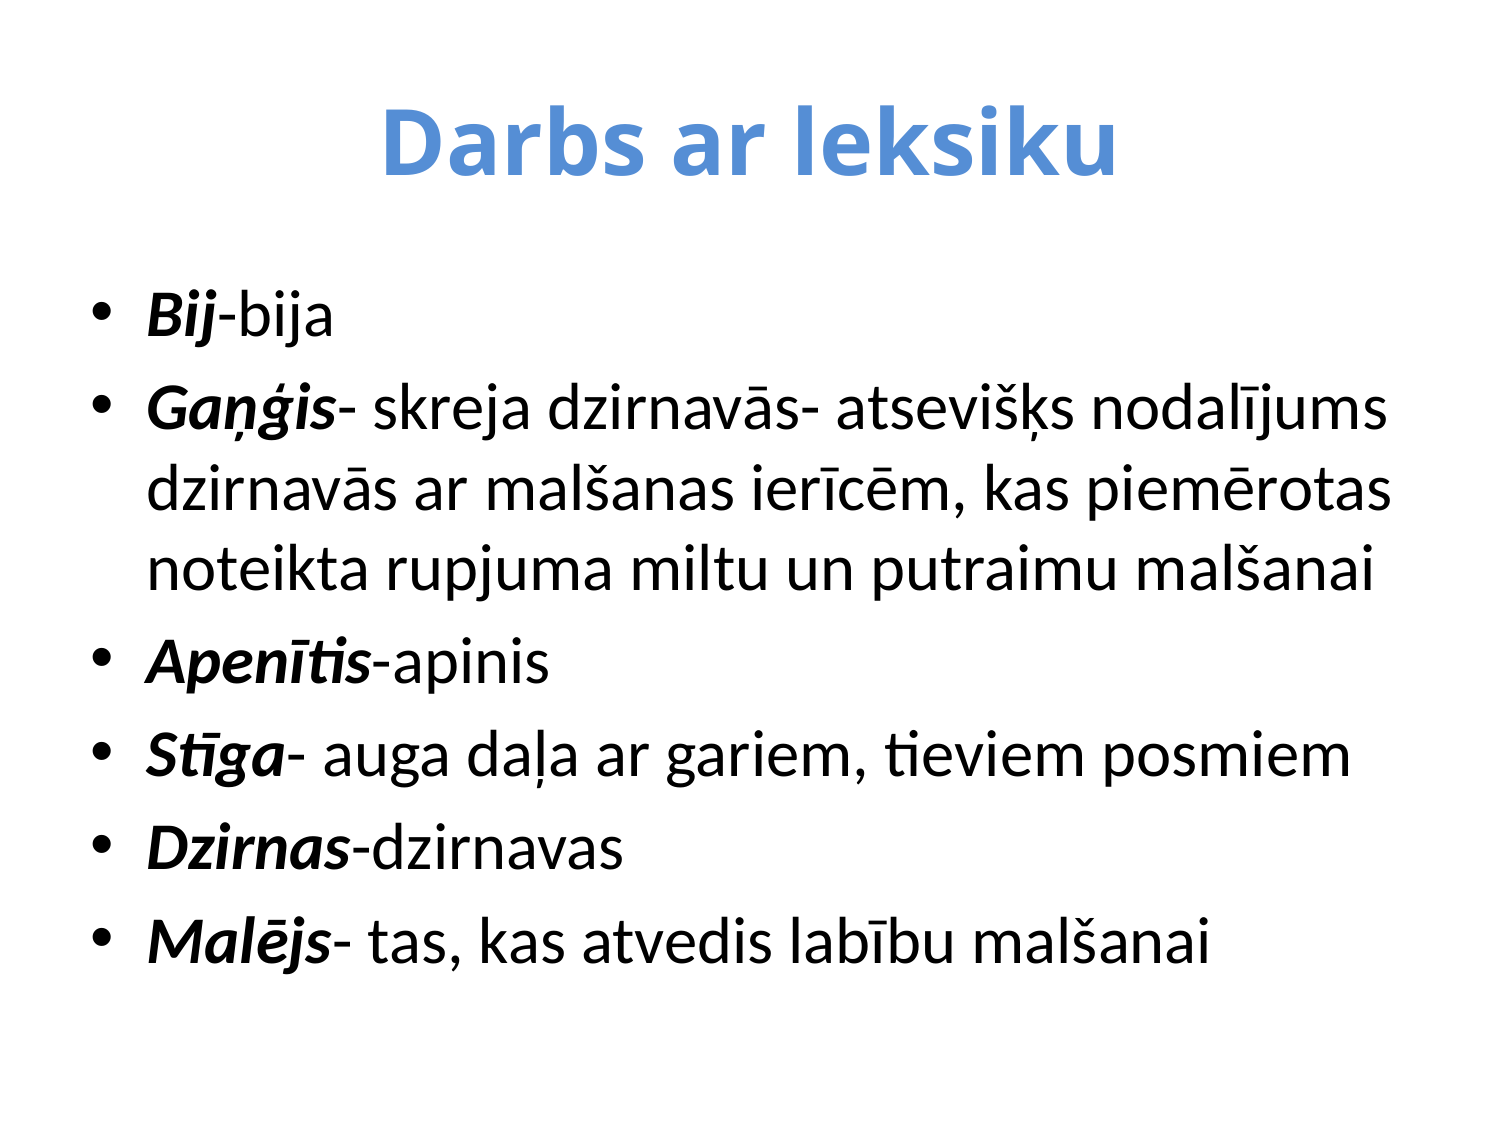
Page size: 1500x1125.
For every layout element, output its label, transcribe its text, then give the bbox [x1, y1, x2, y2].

title Darbs ar leksiku [75, 45, 1425, 233]
list Bij-bija Gaņģis- skreja dzirnavās- atsevišķs nodalījums dzirnavās ar malšanas ierīcēm, kas piemērotas noteikta rupjuma miltu un putraimu malšanai Apenītis-apinis Stīga- auga daļa ar gariem, tieviem posmiem Dzirnas-dzirnavas Malējs- tas, kas atvedis labību malšanai [75, 262, 1425, 1005]
